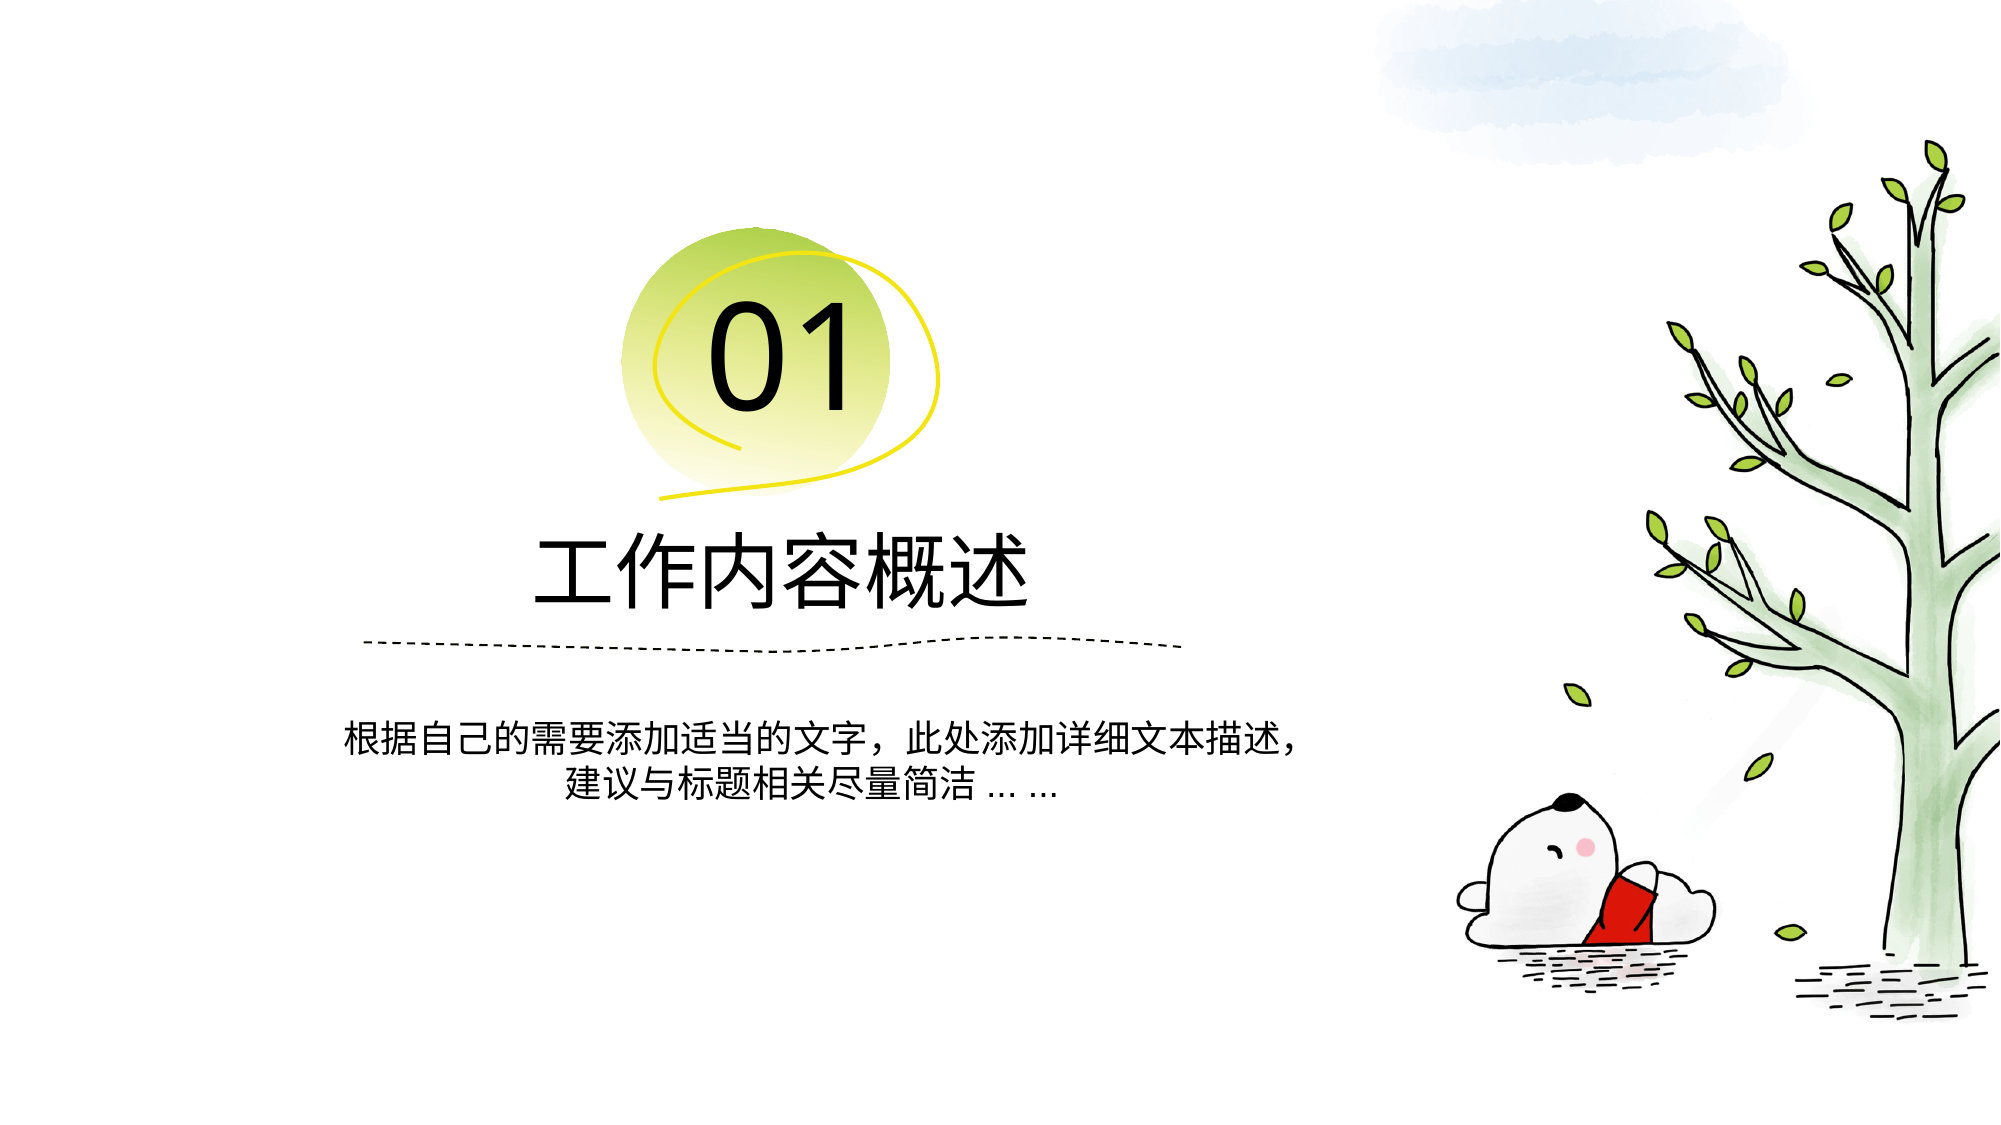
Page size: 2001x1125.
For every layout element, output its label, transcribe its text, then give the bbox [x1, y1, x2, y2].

text_box 根据自己的需要添加适当的文字，此处添加详细文本描述，建议与标题相关尽量简洁... ... [311, 707, 1312, 812]
text_box 工作内容概述 [516, 512, 1099, 627]
text_box [363, 636, 1183, 653]
picture [1367, 0, 2000, 1125]
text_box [621, 227, 939, 499]
